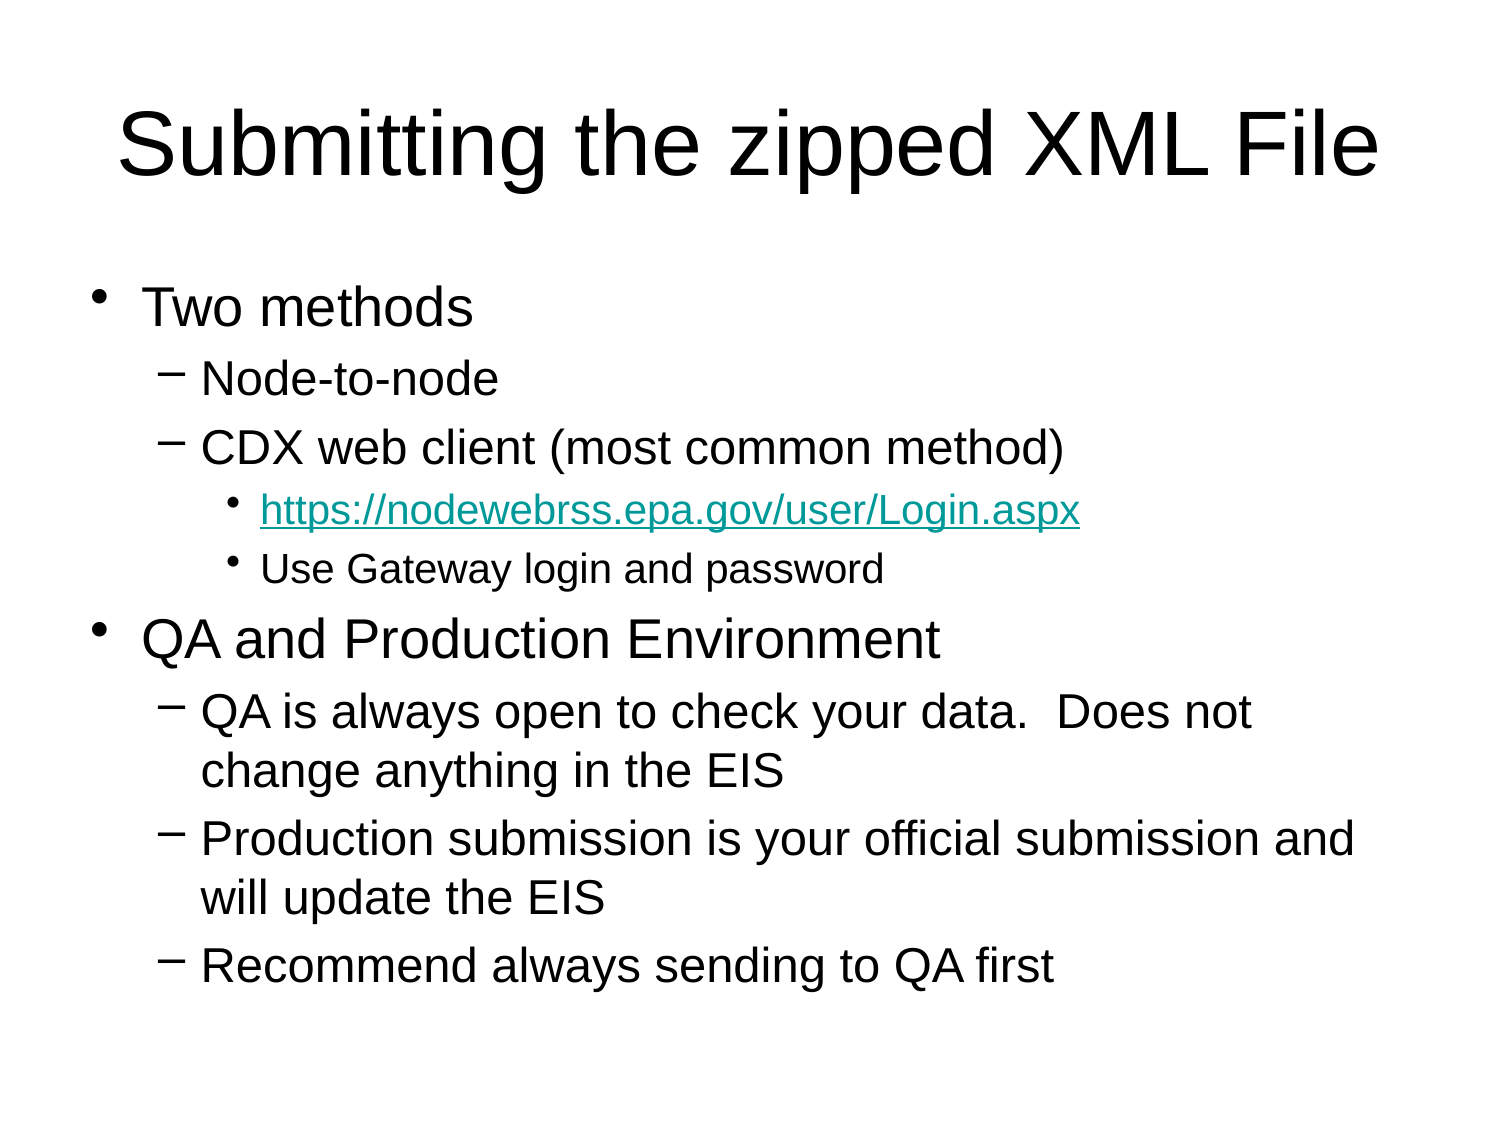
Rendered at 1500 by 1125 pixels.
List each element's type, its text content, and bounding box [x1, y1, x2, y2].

title Submitting the zipped XML File [74, 44, 1426, 233]
list Two methods Node-to-node CDX web client (most common method) https://nodewebrss.epa.gov/user/Login.aspx Use Gateway login and password QA and Production Environment QA is always open to check your data. Does not change anything in the EIS Production submission is your official submission and will update the EIS Recommend always sending to QA first [74, 262, 1426, 1006]
